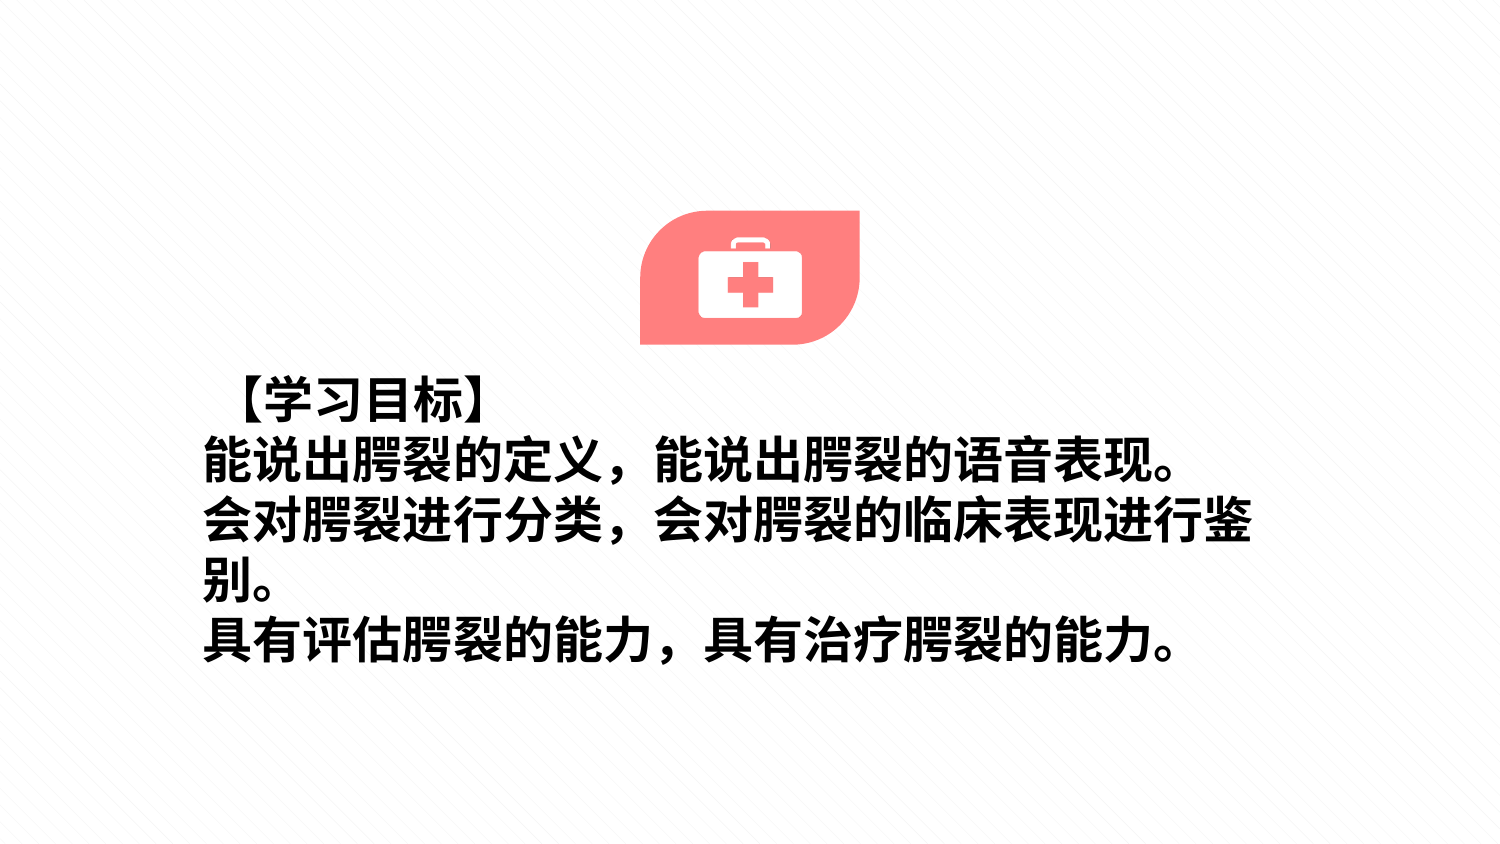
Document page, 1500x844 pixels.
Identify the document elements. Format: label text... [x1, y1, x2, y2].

text_box 【学习目标】 能说出腭裂的定义，能说出腭裂的语音表现。 会对腭裂进行分类，会对腭裂的临床表现进行鉴别。 具有评估腭裂的能力，具有治疗腭裂的能力。 [188, 334, 1289, 744]
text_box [640, 210, 860, 345]
